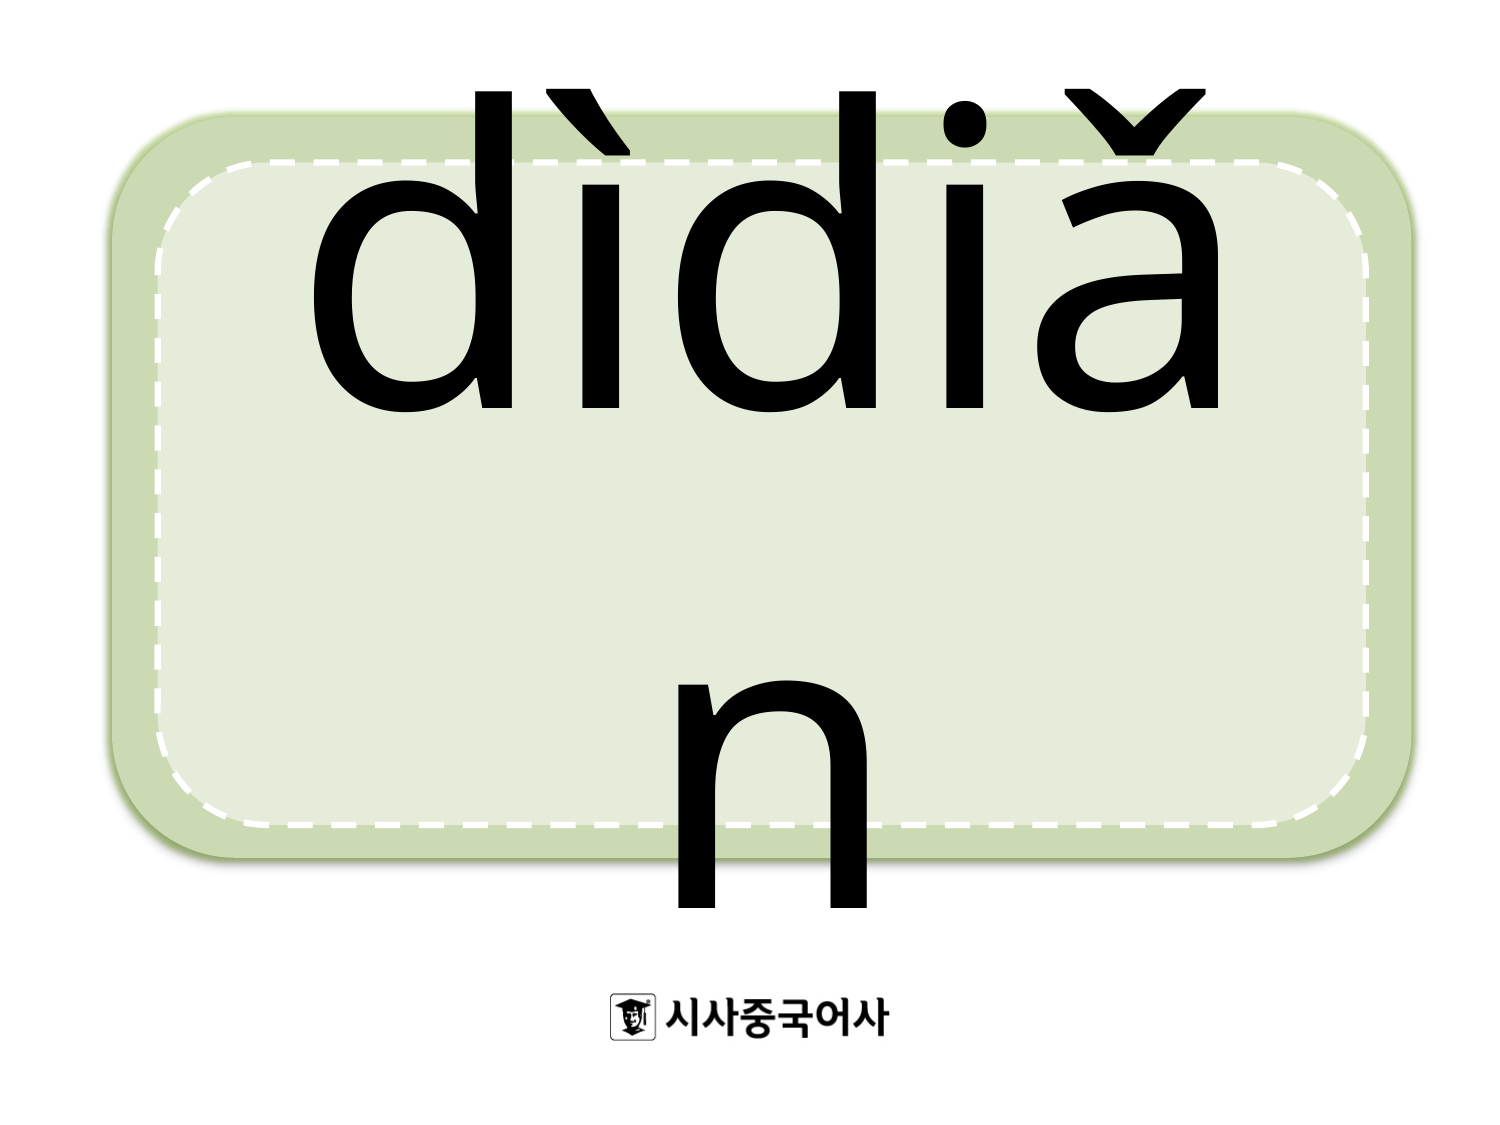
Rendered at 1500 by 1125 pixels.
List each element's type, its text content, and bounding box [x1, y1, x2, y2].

text_box dìdiǎn [167, 160, 1376, 824]
text_box [162, 160, 167, 824]
picture [602, 987, 898, 1047]
